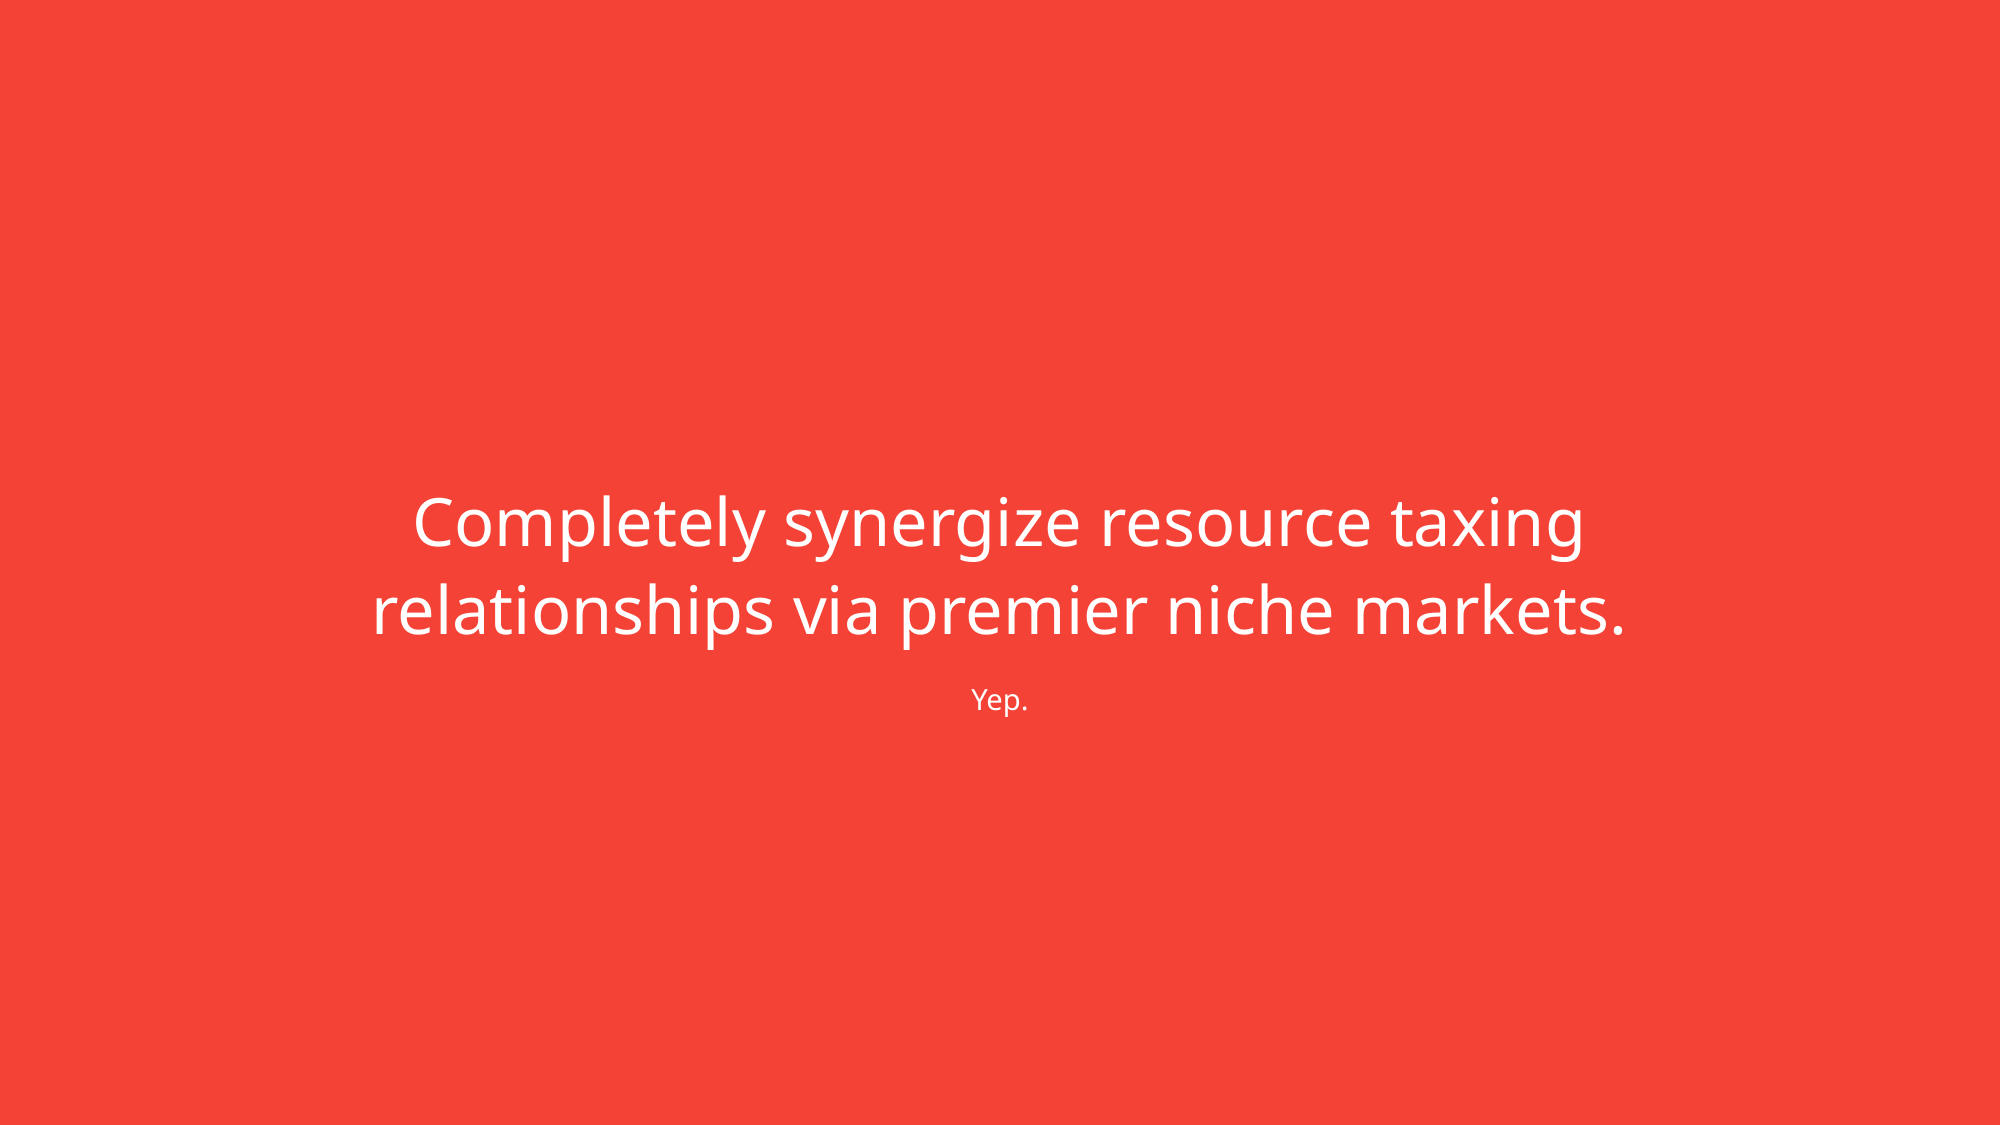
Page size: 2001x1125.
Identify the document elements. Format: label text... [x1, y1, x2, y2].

text_box Completely synergize resource taxing relationships via premier niche markets. [309, 471, 1691, 648]
text_box Yep. [309, 677, 1691, 716]
